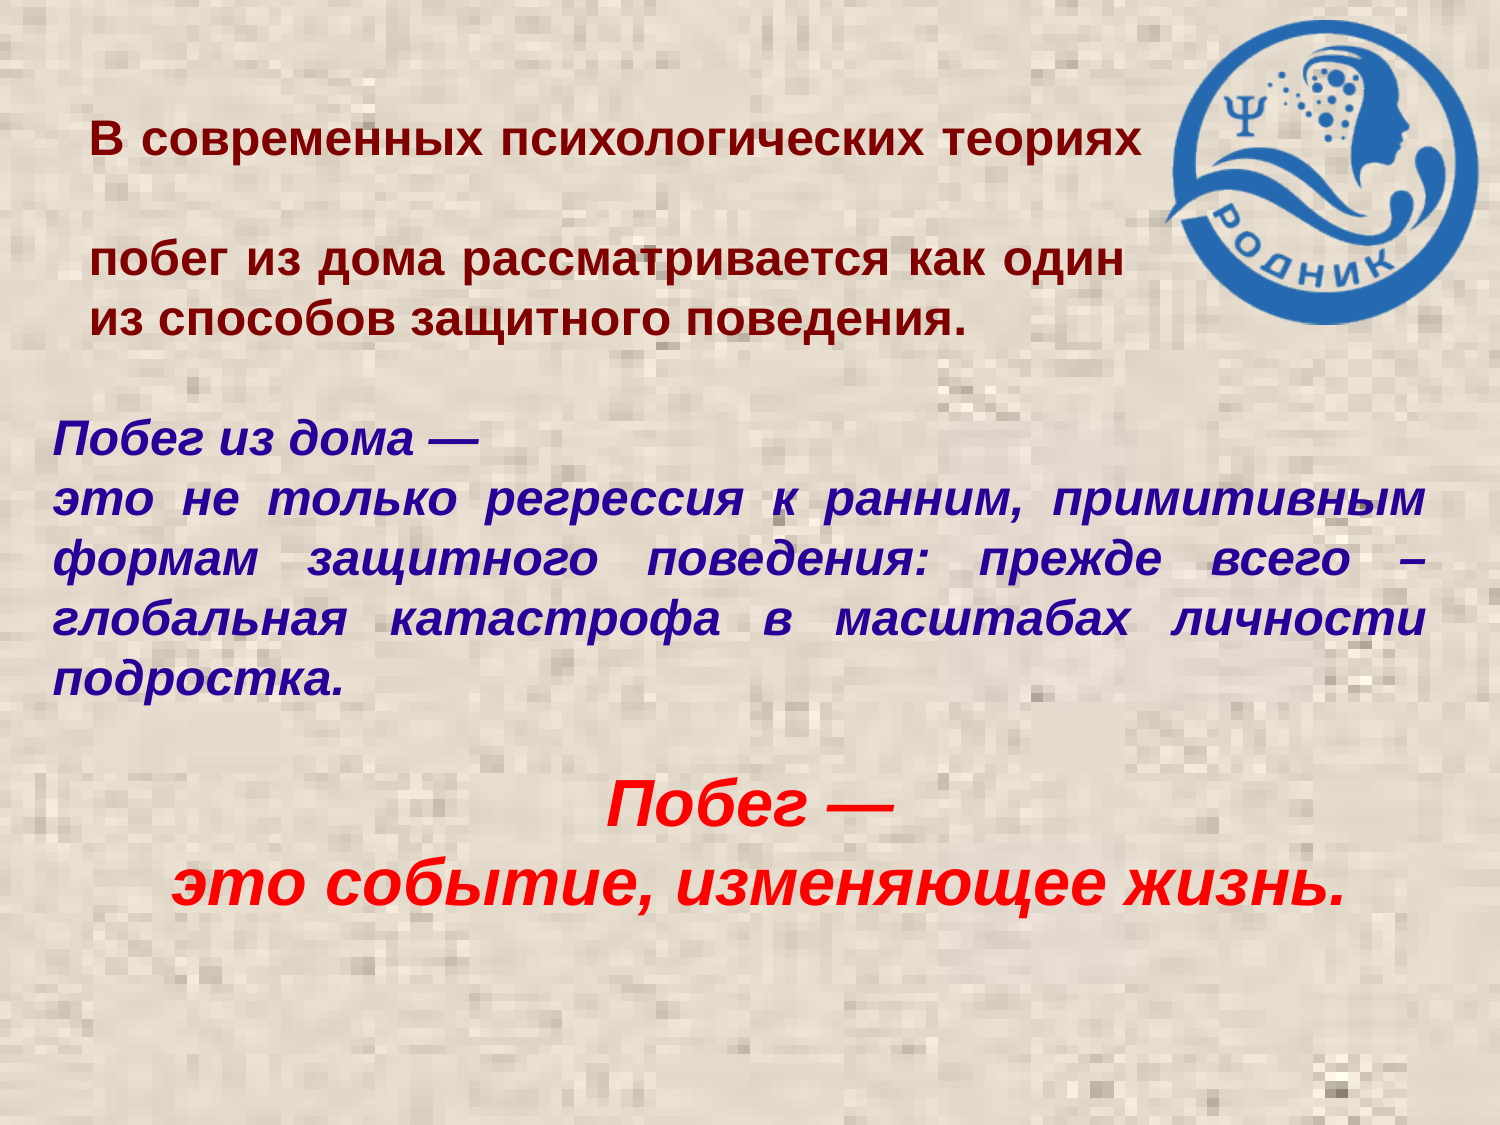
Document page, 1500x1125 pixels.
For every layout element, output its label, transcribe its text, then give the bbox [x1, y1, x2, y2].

text_box Побег из дома — это не только регрессия к ранним, примитивным формам защитного поведения: прежде всего – глобальная катастрофа в масштабах личности подростка. [37, 398, 1442, 749]
text_box В современных психологических теориях побег из дома рассматривается как один из способов защитного поведения. [73, 98, 1158, 354]
text_box Побег — это событие, изменяющее жизнь. [20, 751, 1500, 962]
picture [0, 0, 1500, 1125]
